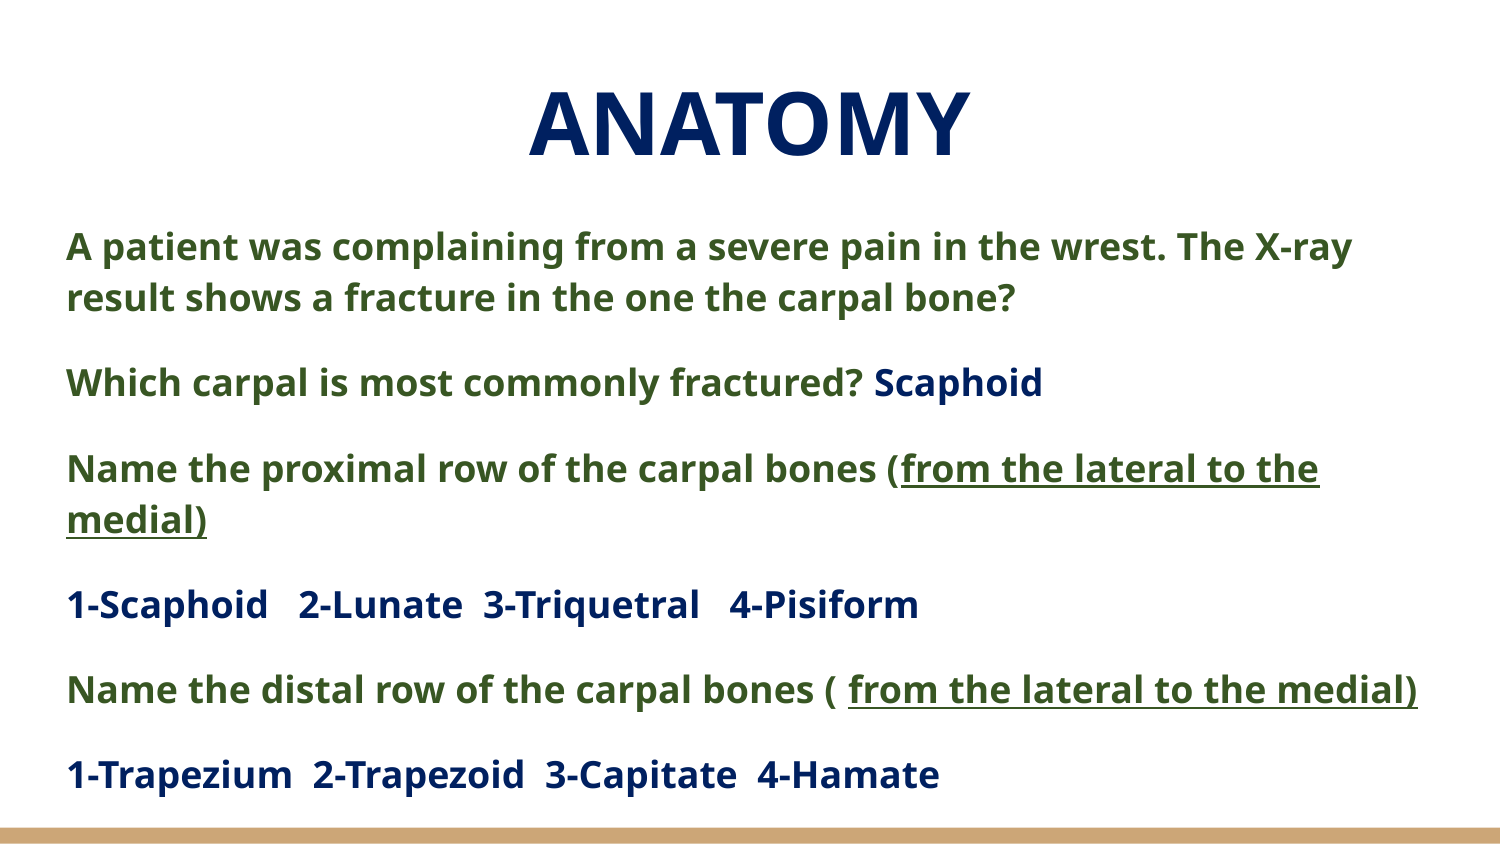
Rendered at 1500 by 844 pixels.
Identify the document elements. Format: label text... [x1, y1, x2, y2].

list A patient was complaining from a severe pain in the wrest. The X-ray result shows a fracture in the one the carpal bone? Which carpal is most commonly fractured? Scaphoid Name the proximal row of the carpal bones (from the lateral to the medial) 1-Scaphoid 2-Lunate 3-Triquetral 4-Pisiform Name the distal row of the carpal bones ( from the lateral to the medial) 1-Trapezium 2-Trapezoid 3-Capitate 4-Hamate [51, 200, 1449, 819]
title ANATOMY [51, 51, 1449, 189]
